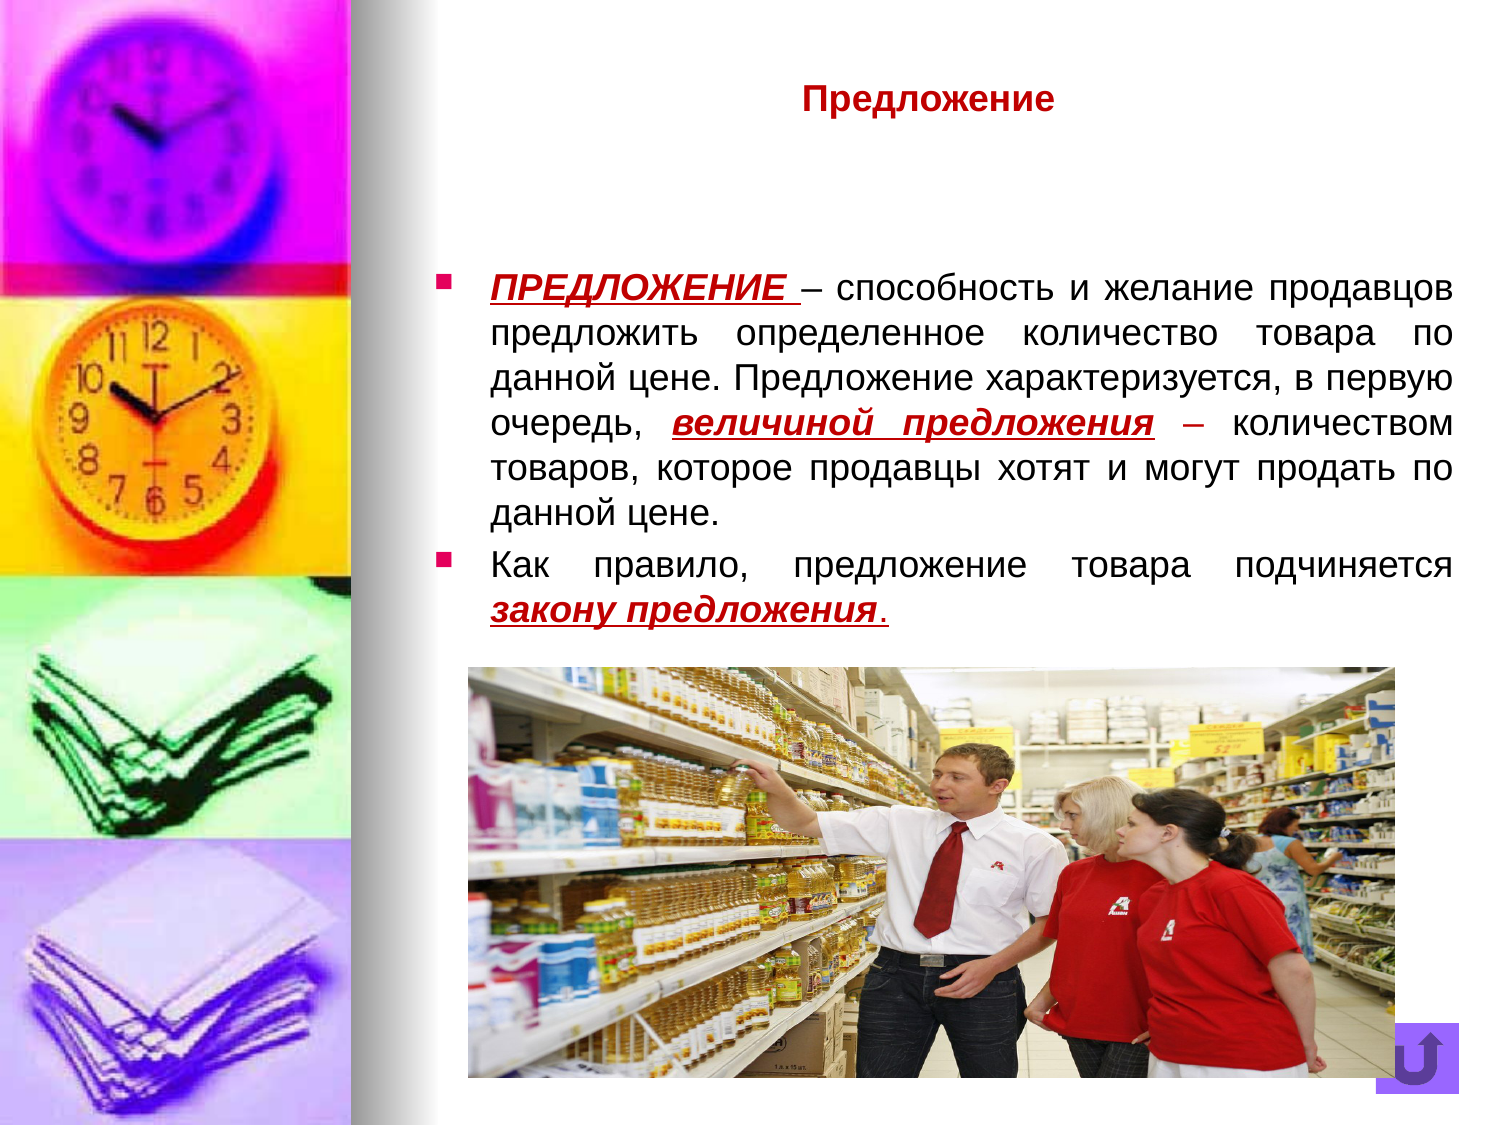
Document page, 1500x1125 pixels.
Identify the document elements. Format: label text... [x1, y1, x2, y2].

list ПРЕДЛОЖЕНИЕ – способность и желание продавцов предложить определенное количество товара по данной цене. Предложение характеризуется, в первую очередь, величиной предложения – количеством товаров, которое продавцы хотят и могут продать по данной цене. Как правило, предложение товара подчиняется закону предложения. [418, 255, 1470, 994]
picture [0, 0, 351, 1125]
picture [468, 667, 1395, 1079]
text_box [1375, 1023, 1459, 1094]
title Предложение [408, 18, 1460, 220]
